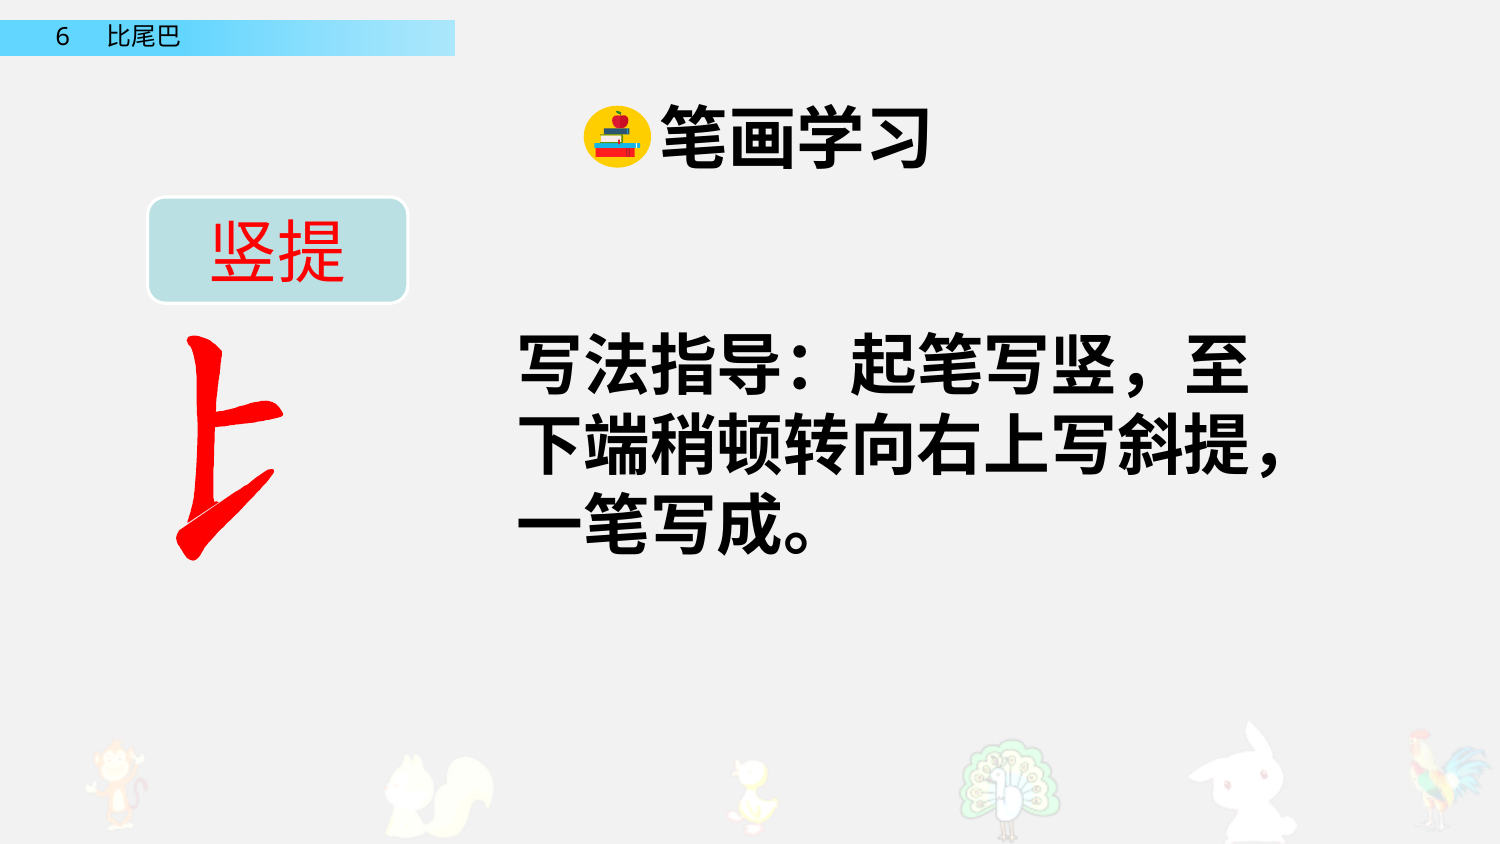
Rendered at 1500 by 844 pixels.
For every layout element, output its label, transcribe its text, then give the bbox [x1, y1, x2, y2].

text_box [186, 335, 222, 524]
text_box 竖提 [145, 195, 410, 305]
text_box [583, 105, 652, 168]
text_box 写法指导：起笔写竖，至下端稍顿转向右上写斜提，一笔写成。 [501, 315, 1329, 571]
text_box [176, 469, 274, 561]
text_box [216, 401, 282, 426]
text_box 笔画学习 [650, 90, 985, 181]
